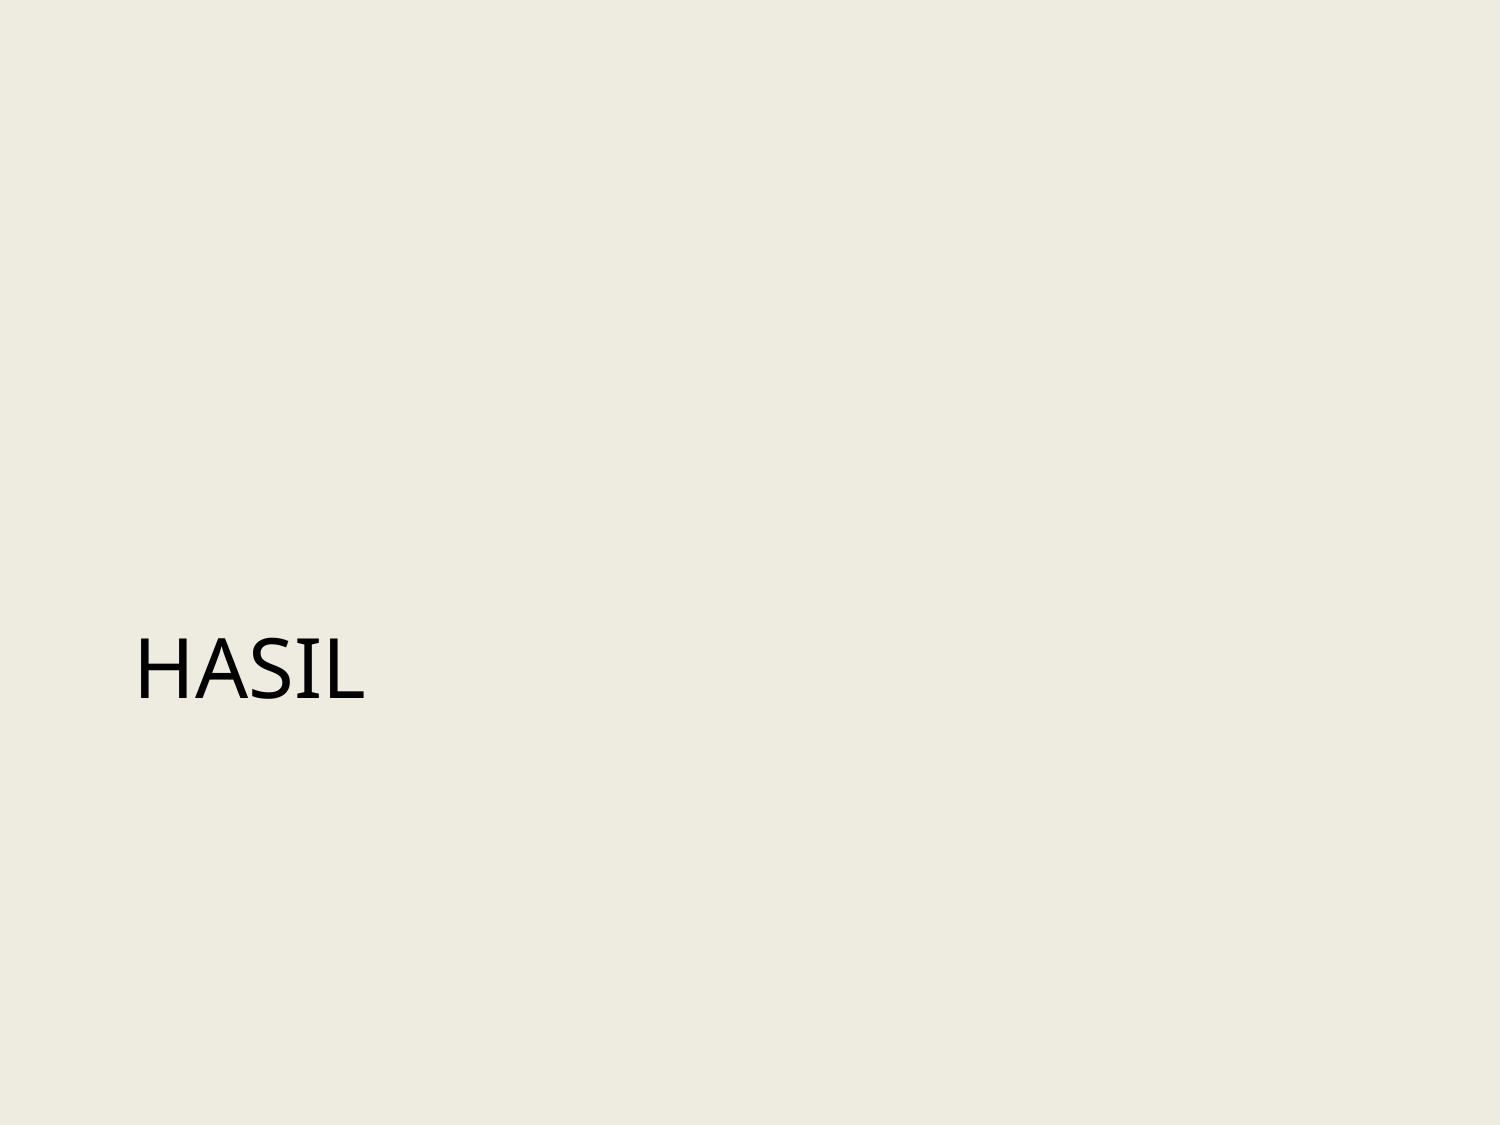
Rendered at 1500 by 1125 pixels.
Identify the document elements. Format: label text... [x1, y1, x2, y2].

list HASIL [118, 476, 1394, 723]
